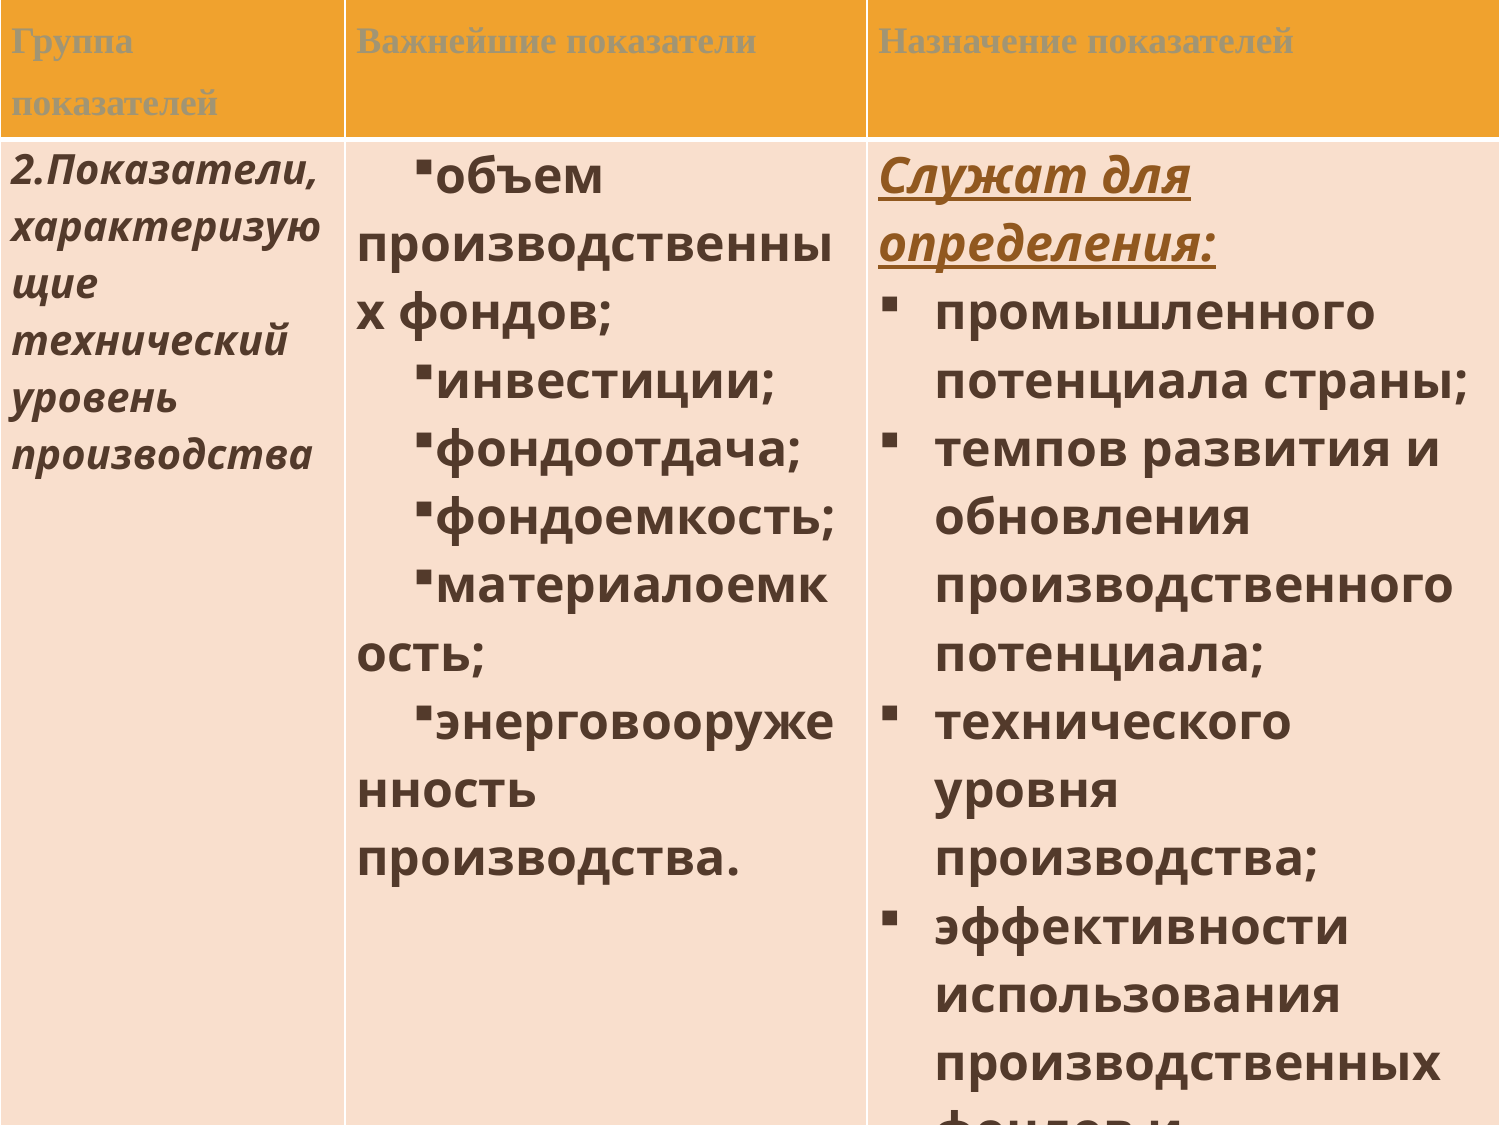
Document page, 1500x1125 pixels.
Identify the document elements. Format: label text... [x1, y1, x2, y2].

table_header Группа показателей [1, 0, 344, 137]
footer www.sliderpoint.org [587, 12, 1063, 60]
table_cell Служат для определения: промышленного потенциала страны; темпов развития и обновления производственного потенциала; технического уровня производства; эффективности использования производственных фондов и материальных ресурсов; уровня наукоемкости производства. [868, 142, 1499, 1125]
table_header Важнейшие показатели [346, 0, 866, 137]
table_header Назначение показателей [868, 0, 1499, 137]
table_cell 2.Показатели, характеризующие технический уровень производства [1, 142, 344, 1125]
table_cell объем производственных фондов; инвестиции; фондоотдача; фондоемкость; материалоемкость; энерговооруженность производства. [346, 142, 866, 1125]
